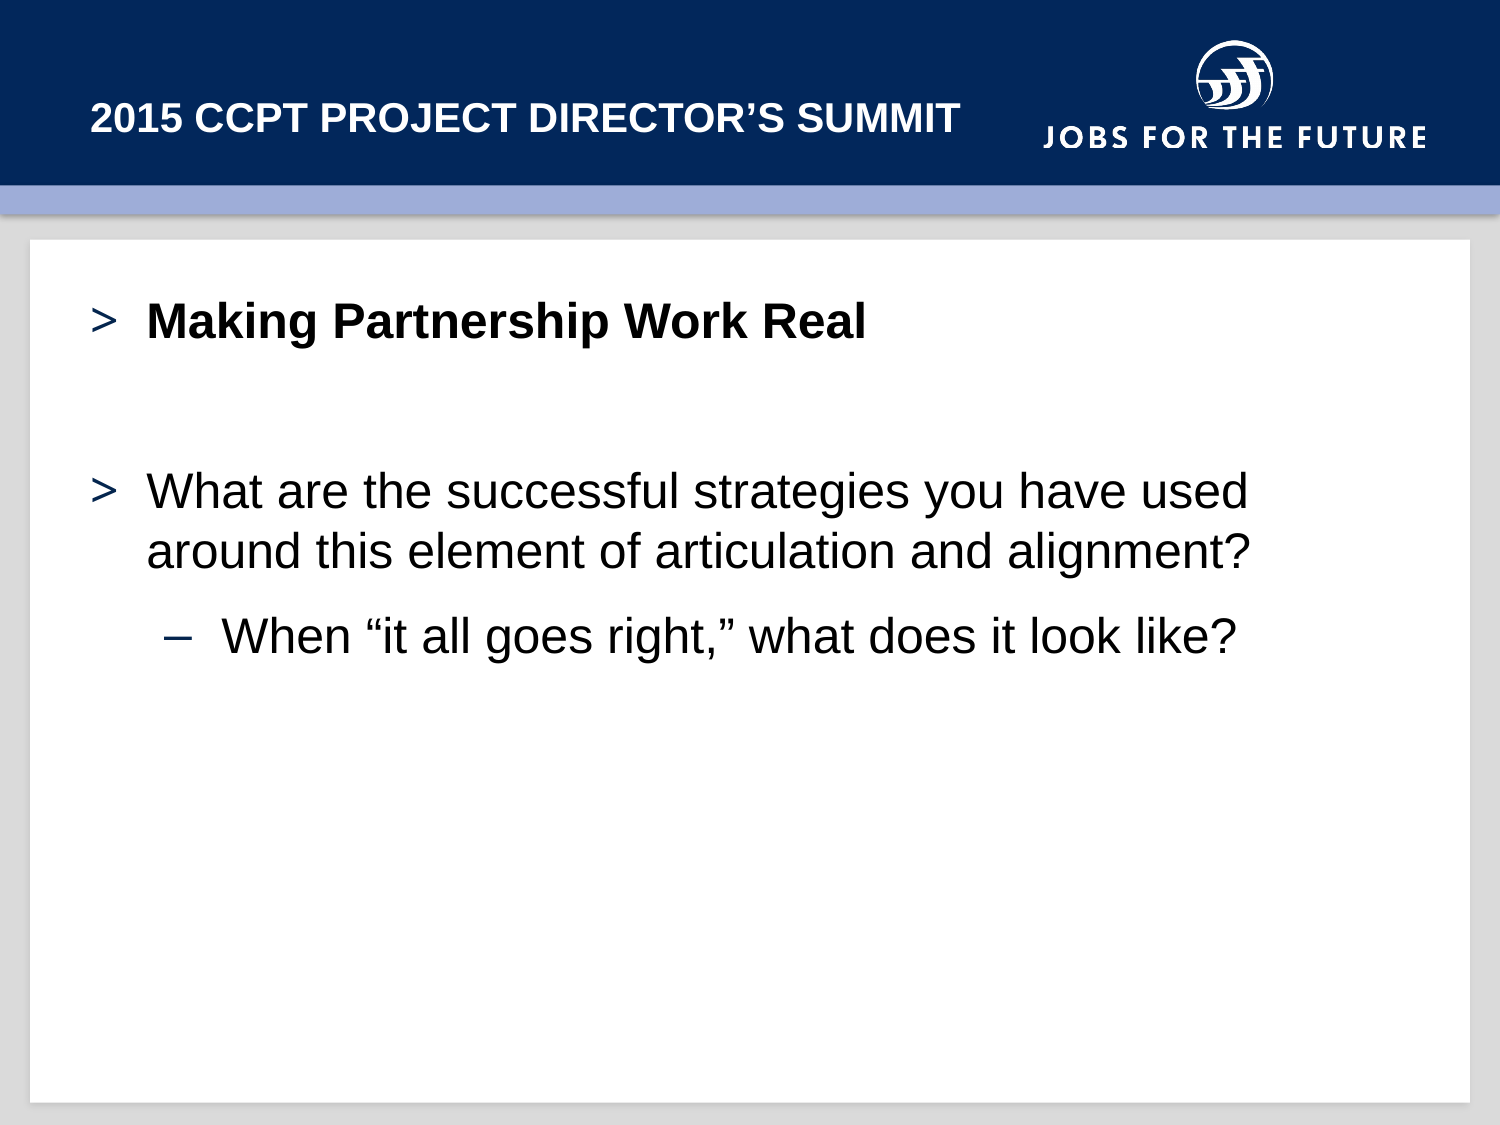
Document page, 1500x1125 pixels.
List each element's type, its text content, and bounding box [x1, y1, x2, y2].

list Making Partnership Work Real What are the successful strategies you have used around this element of articulation and alignment? When “it all goes right,” what does it look like? [75, 281, 1425, 1041]
title 2015 CCPT PROJECT DIRECTOR’s SUMMIT [75, 45, 1013, 188]
